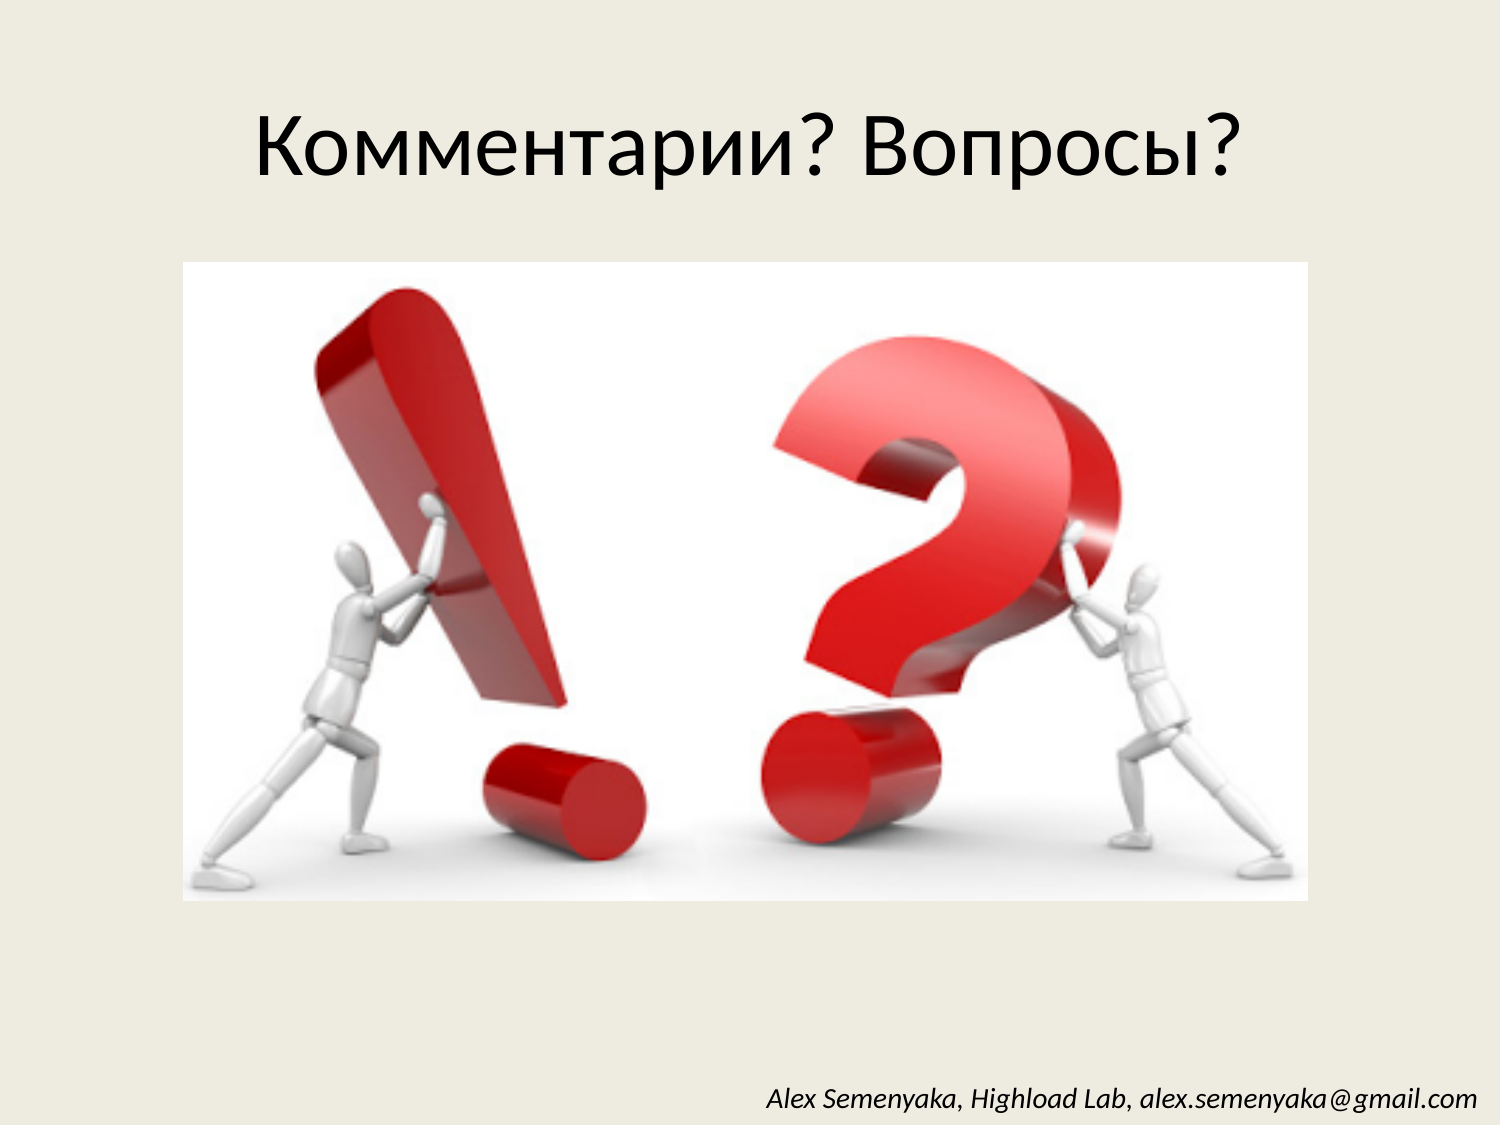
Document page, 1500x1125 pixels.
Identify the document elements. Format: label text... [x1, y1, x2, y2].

text_box Alex Semenyaka, Highload Lab, alex.semenyaka@gmail.com [751, 1072, 1494, 1123]
title Комментарии? Вопросы? [75, 45, 1425, 233]
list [165, 262, 1326, 901]
